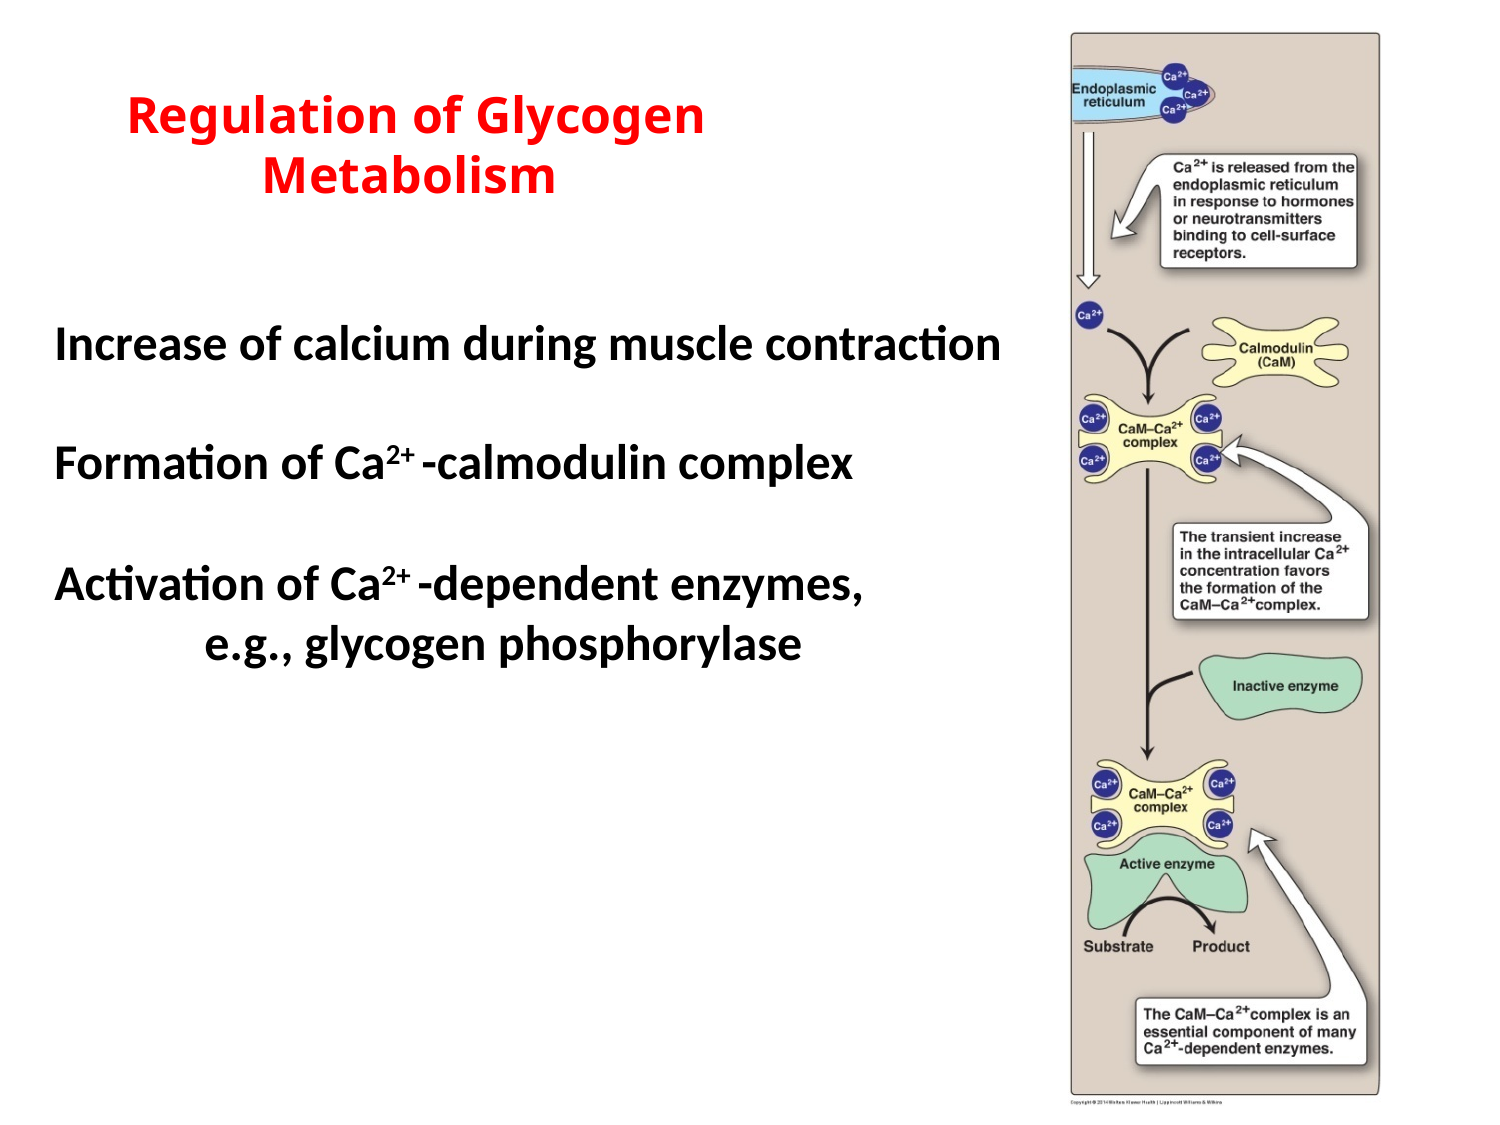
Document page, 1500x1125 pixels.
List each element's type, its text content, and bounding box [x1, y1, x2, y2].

text_box Increase of calcium during muscle contraction Formation of Ca2+ -calmodulin complex Activation of Ca2+ -dependent enzymes, e.g., glycogen phosphorylase [39, 302, 1018, 678]
picture [1068, 30, 1382, 1107]
title Regulation of Glycogen Metabolism [46, 66, 786, 220]
